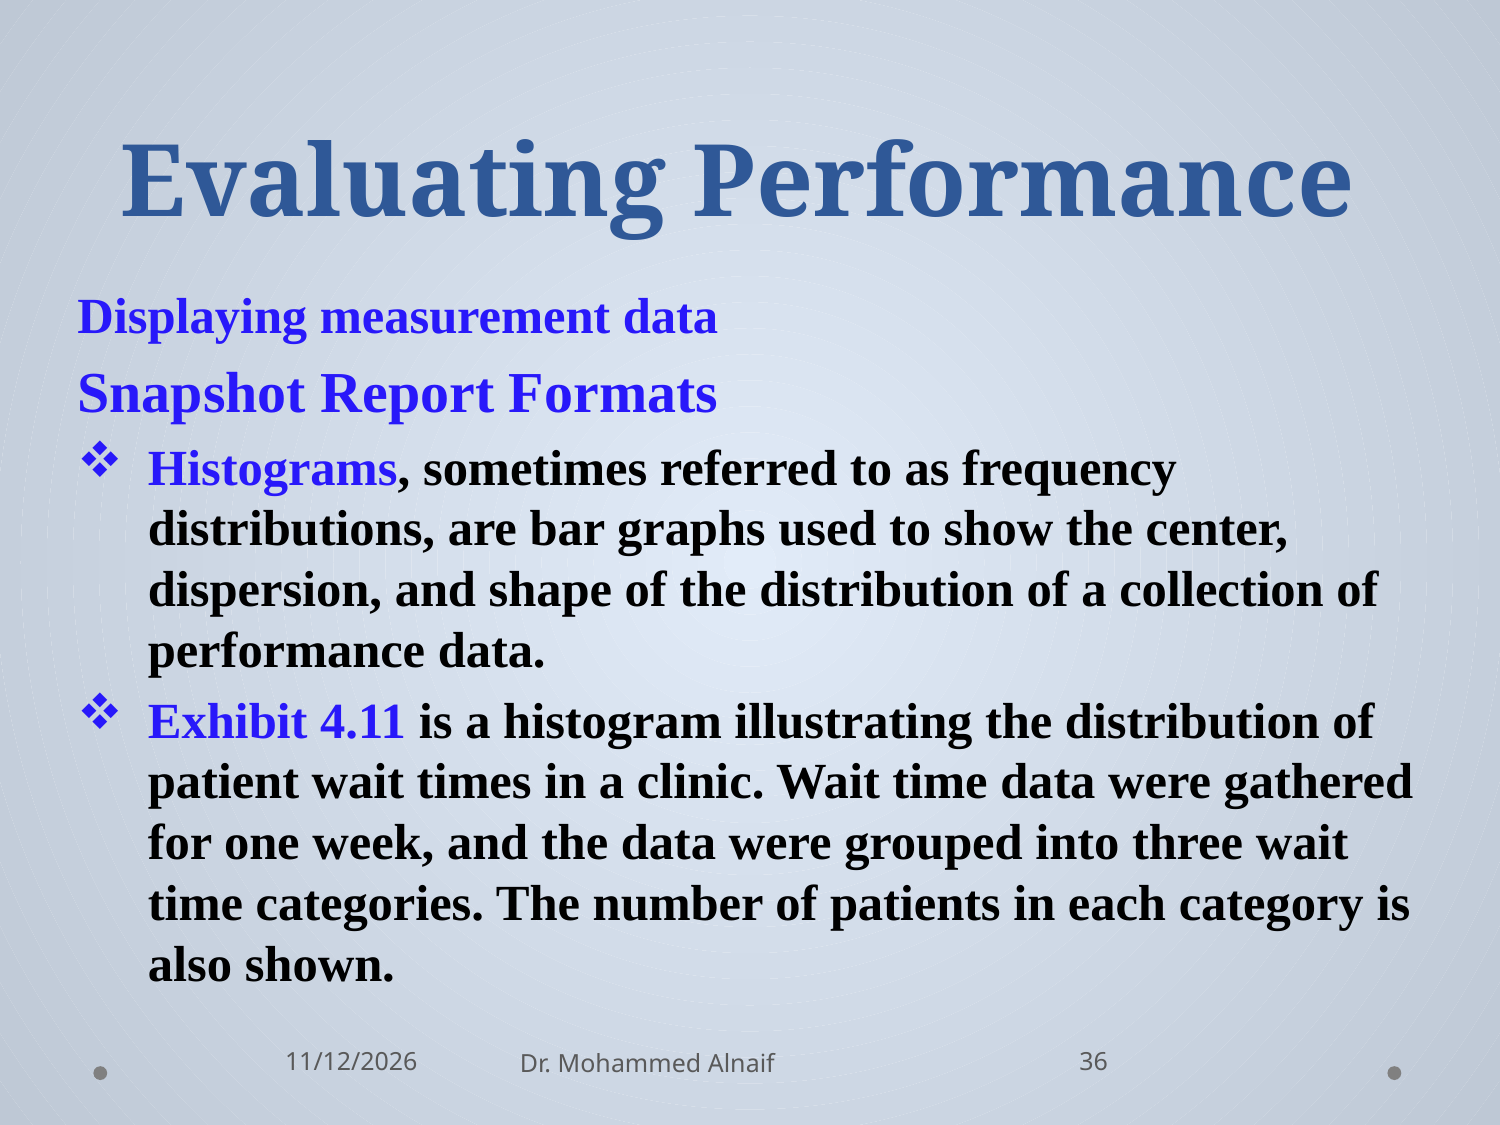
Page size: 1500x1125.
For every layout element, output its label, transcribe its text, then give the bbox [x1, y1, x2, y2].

title Evaluating Performance [100, 78, 1376, 244]
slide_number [75, 1025, 425, 1100]
footer Dr. Mohammed Alnaif [512, 1025, 988, 1100]
subtitle Displaying measurement data Snapshot Report Formats Histograms, sometimes referred to as frequency distributions, are bar graphs used to show the center, dispersion, and shape of the distribution of a collection of performance data. Exhibit 4.11 is a histogram illustrating the distribution of patient wait times in a clinic. Wait time data were gathered for one week, and the data were grouped into three wait time categories. The number of patients in each category is also shown. [62, 275, 1463, 1001]
slide_number 36 [1074, 1025, 1425, 1100]
